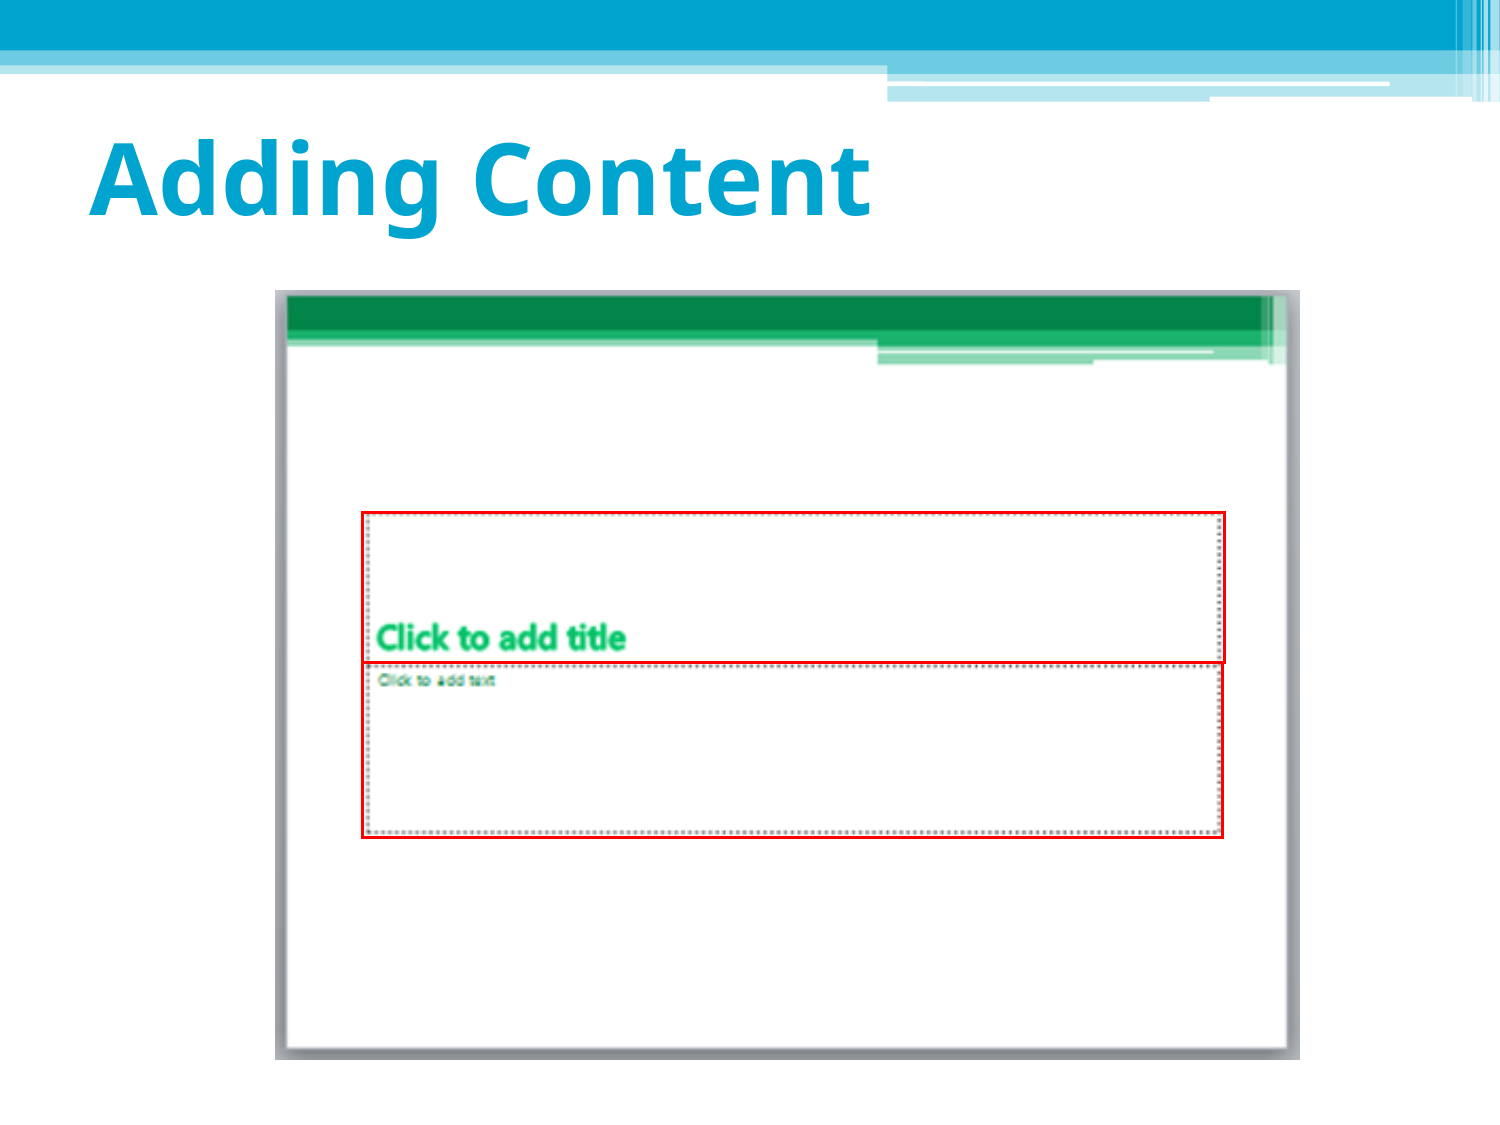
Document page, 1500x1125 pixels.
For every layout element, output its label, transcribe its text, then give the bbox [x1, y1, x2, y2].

picture [274, 290, 1301, 1060]
title Adding Content [75, 87, 1425, 263]
